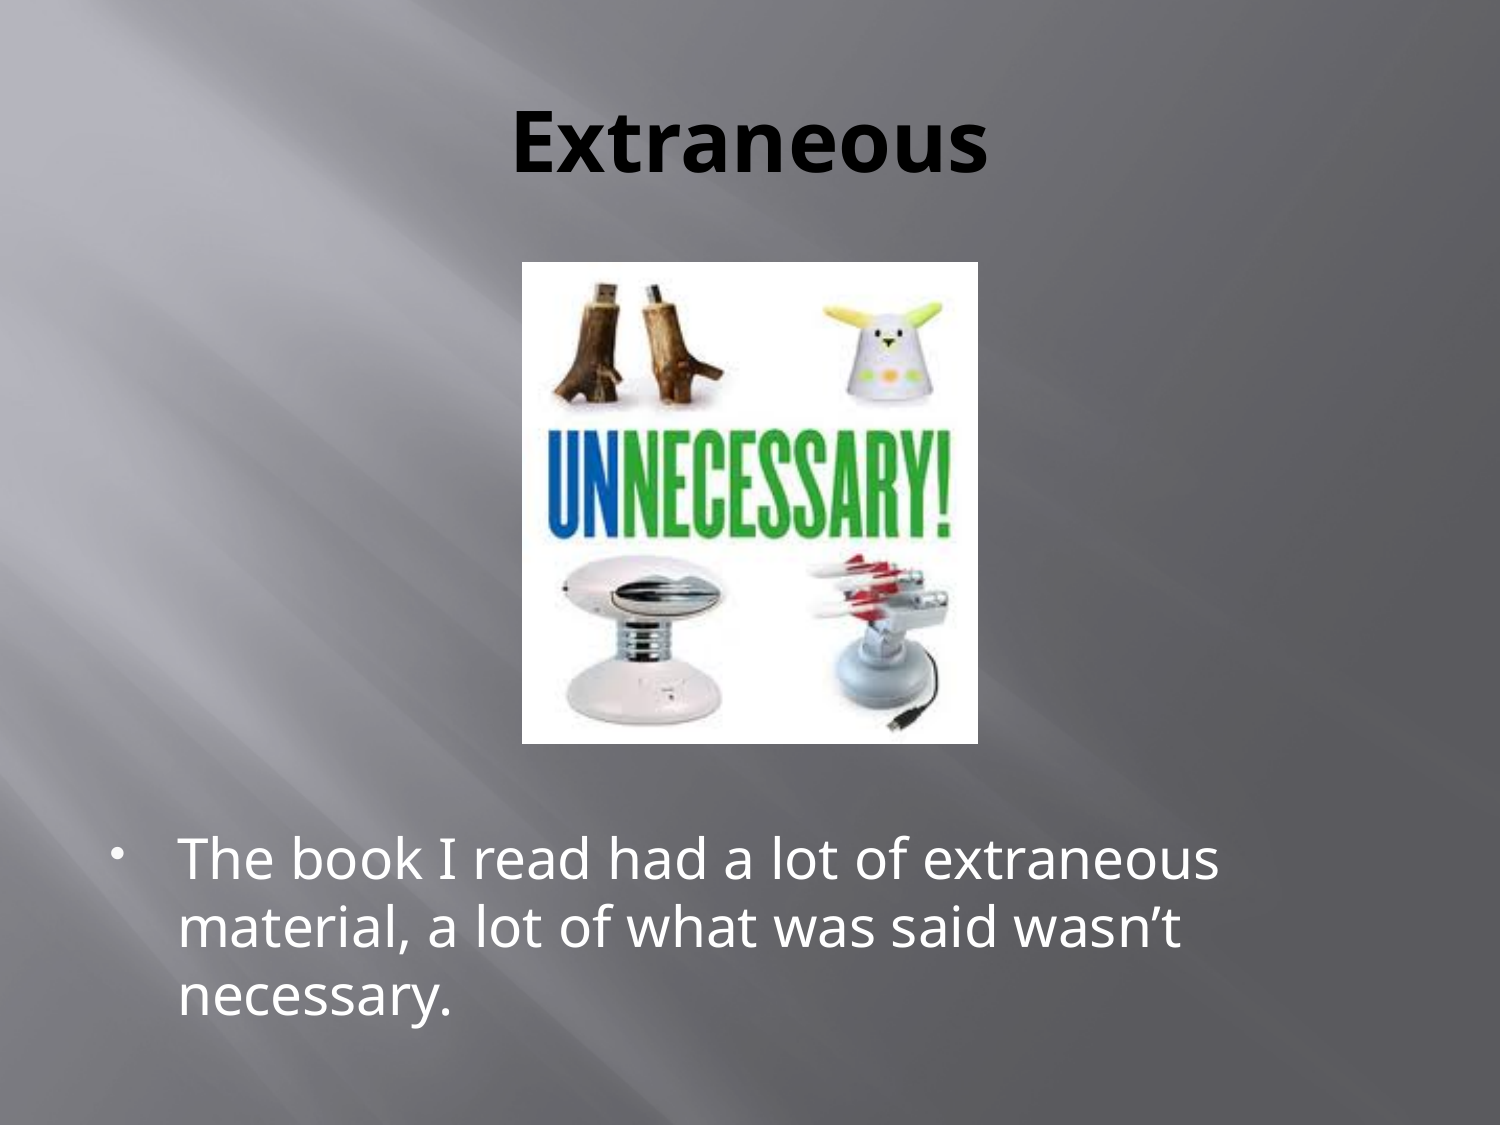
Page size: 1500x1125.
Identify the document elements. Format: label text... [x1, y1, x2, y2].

picture [522, 262, 978, 744]
title Extraneous [75, 45, 1425, 233]
list The book I read had a lot of extraneous material, a lot of what was said wasn’t necessary. [75, 262, 1425, 1035]
